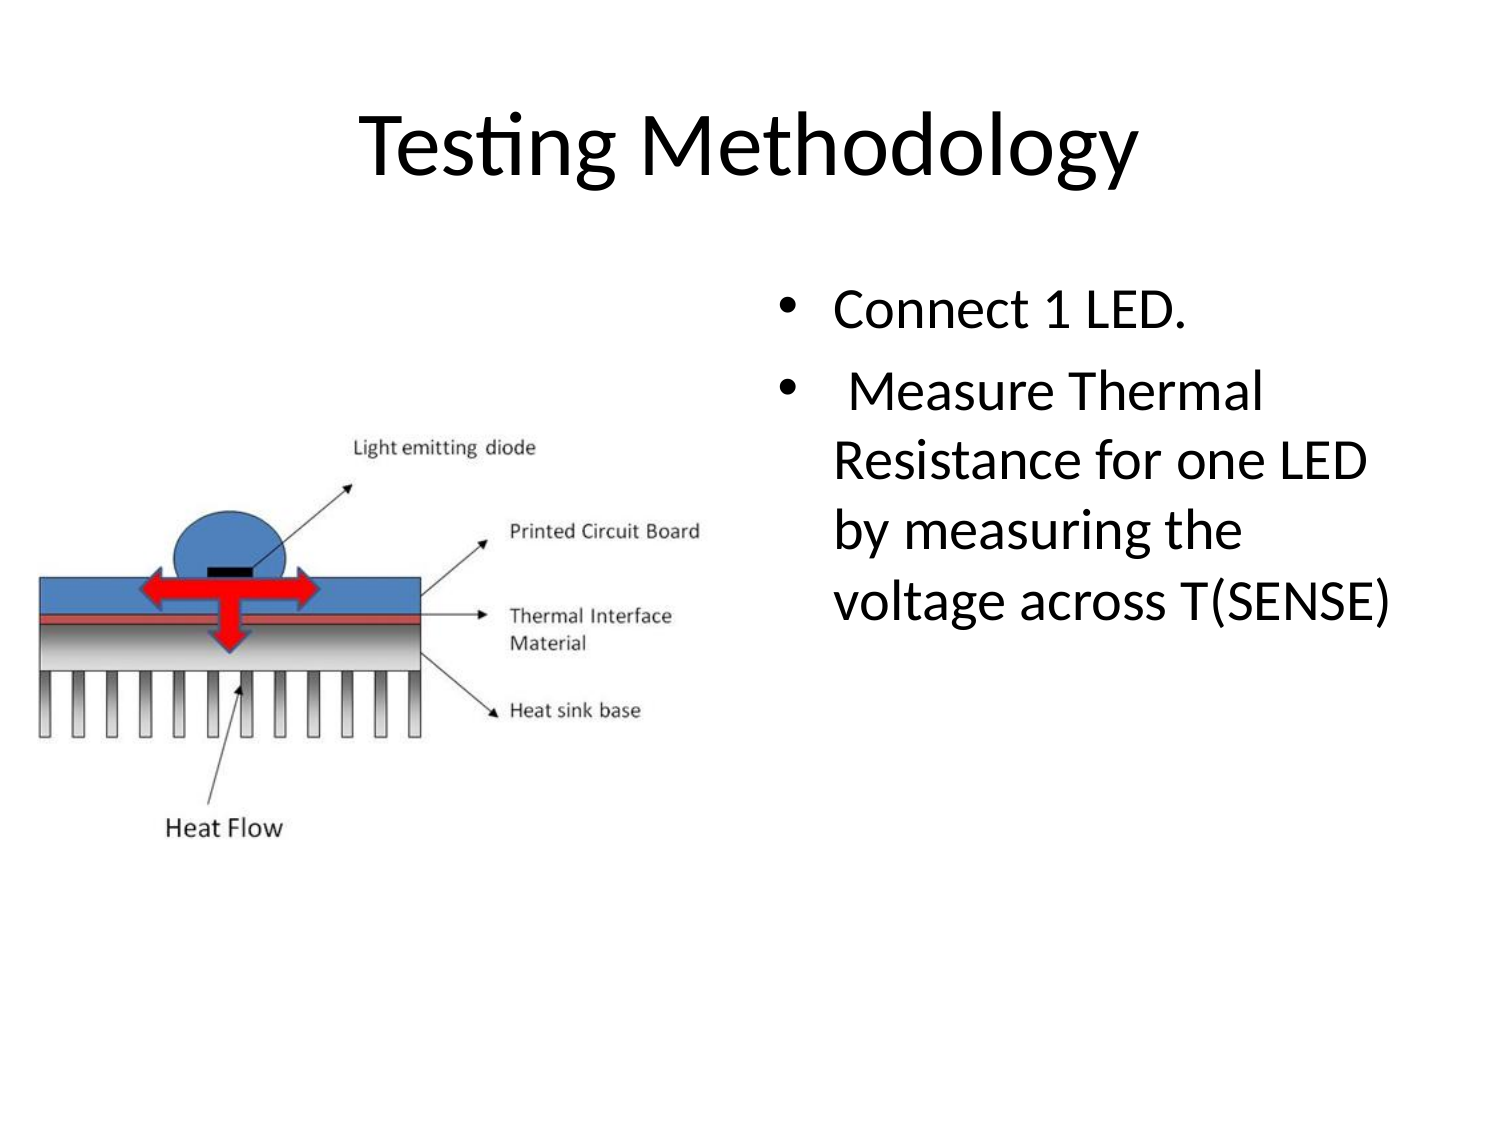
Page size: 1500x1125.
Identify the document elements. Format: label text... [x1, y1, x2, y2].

title Testing Methodology [75, 45, 1425, 233]
picture [37, 424, 758, 853]
list Connect 1 LED. Measure Thermal Resistance for one LED by measuring the voltage across T(SENSE) [762, 262, 1425, 1005]
